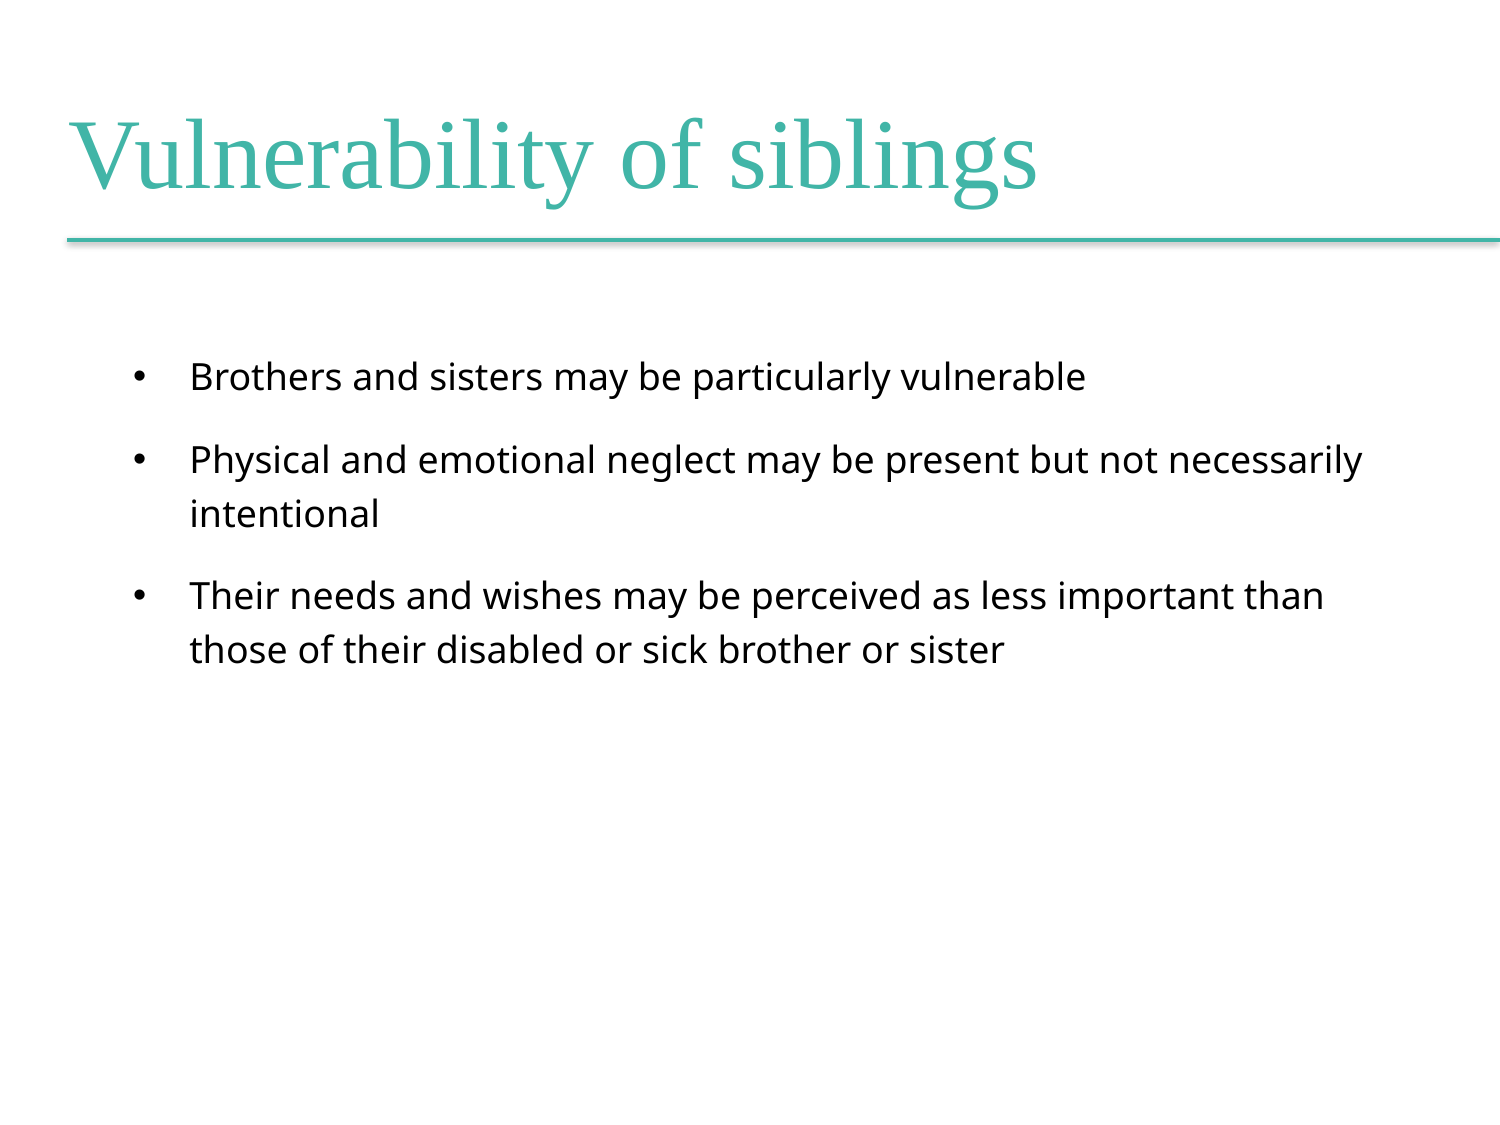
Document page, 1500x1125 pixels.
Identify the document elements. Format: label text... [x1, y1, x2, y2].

text_box Vulnerability of siblings [53, 15, 1448, 304]
list Brothers and sisters may be particularly vulnerable Physical and emotional neglect may be present but not necessarily intentional Their needs and wishes may be perceived as less important than those of their disabled or sick brother or sister [118, 336, 1391, 797]
